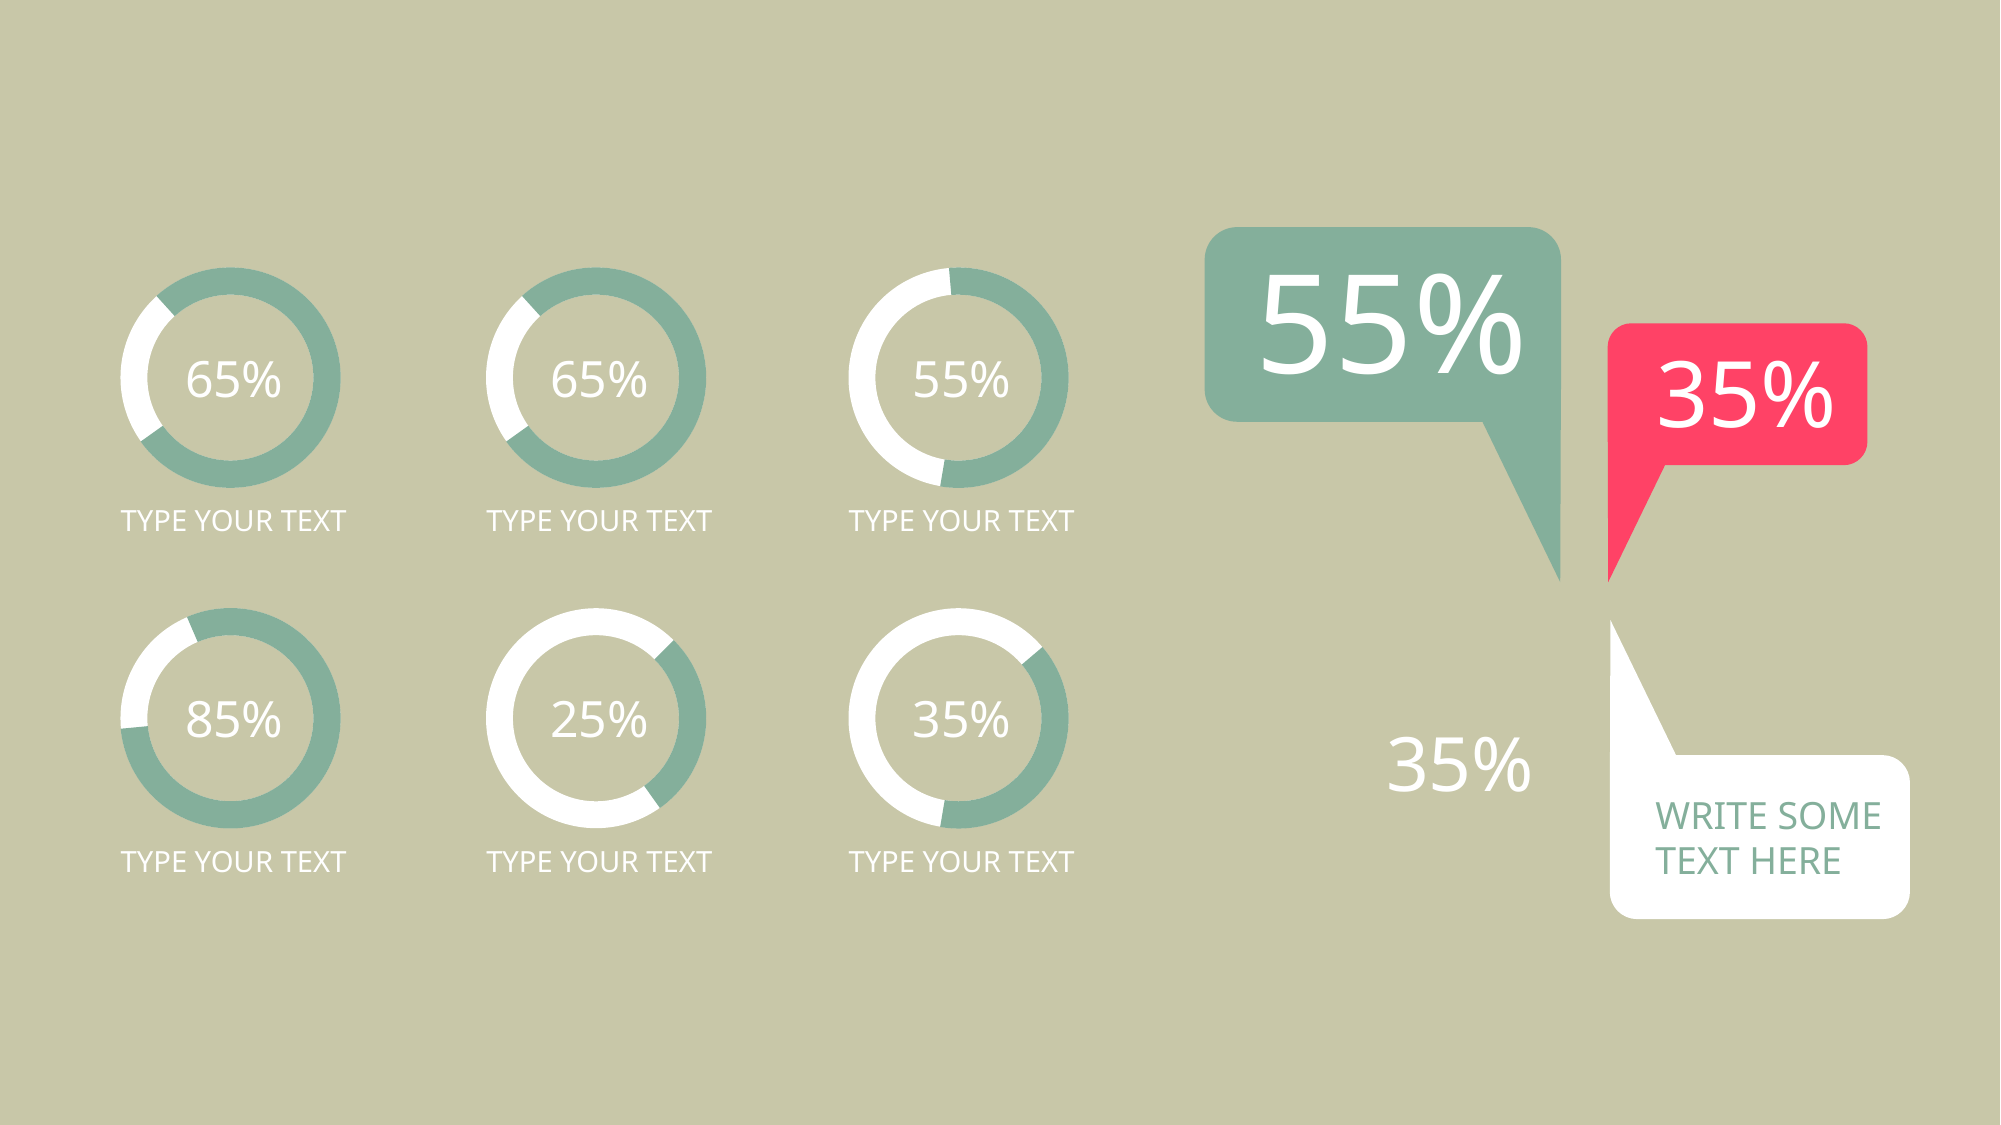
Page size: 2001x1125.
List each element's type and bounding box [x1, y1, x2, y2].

text_box [1204, 227, 1962, 920]
text_box [89, 267, 1107, 887]
